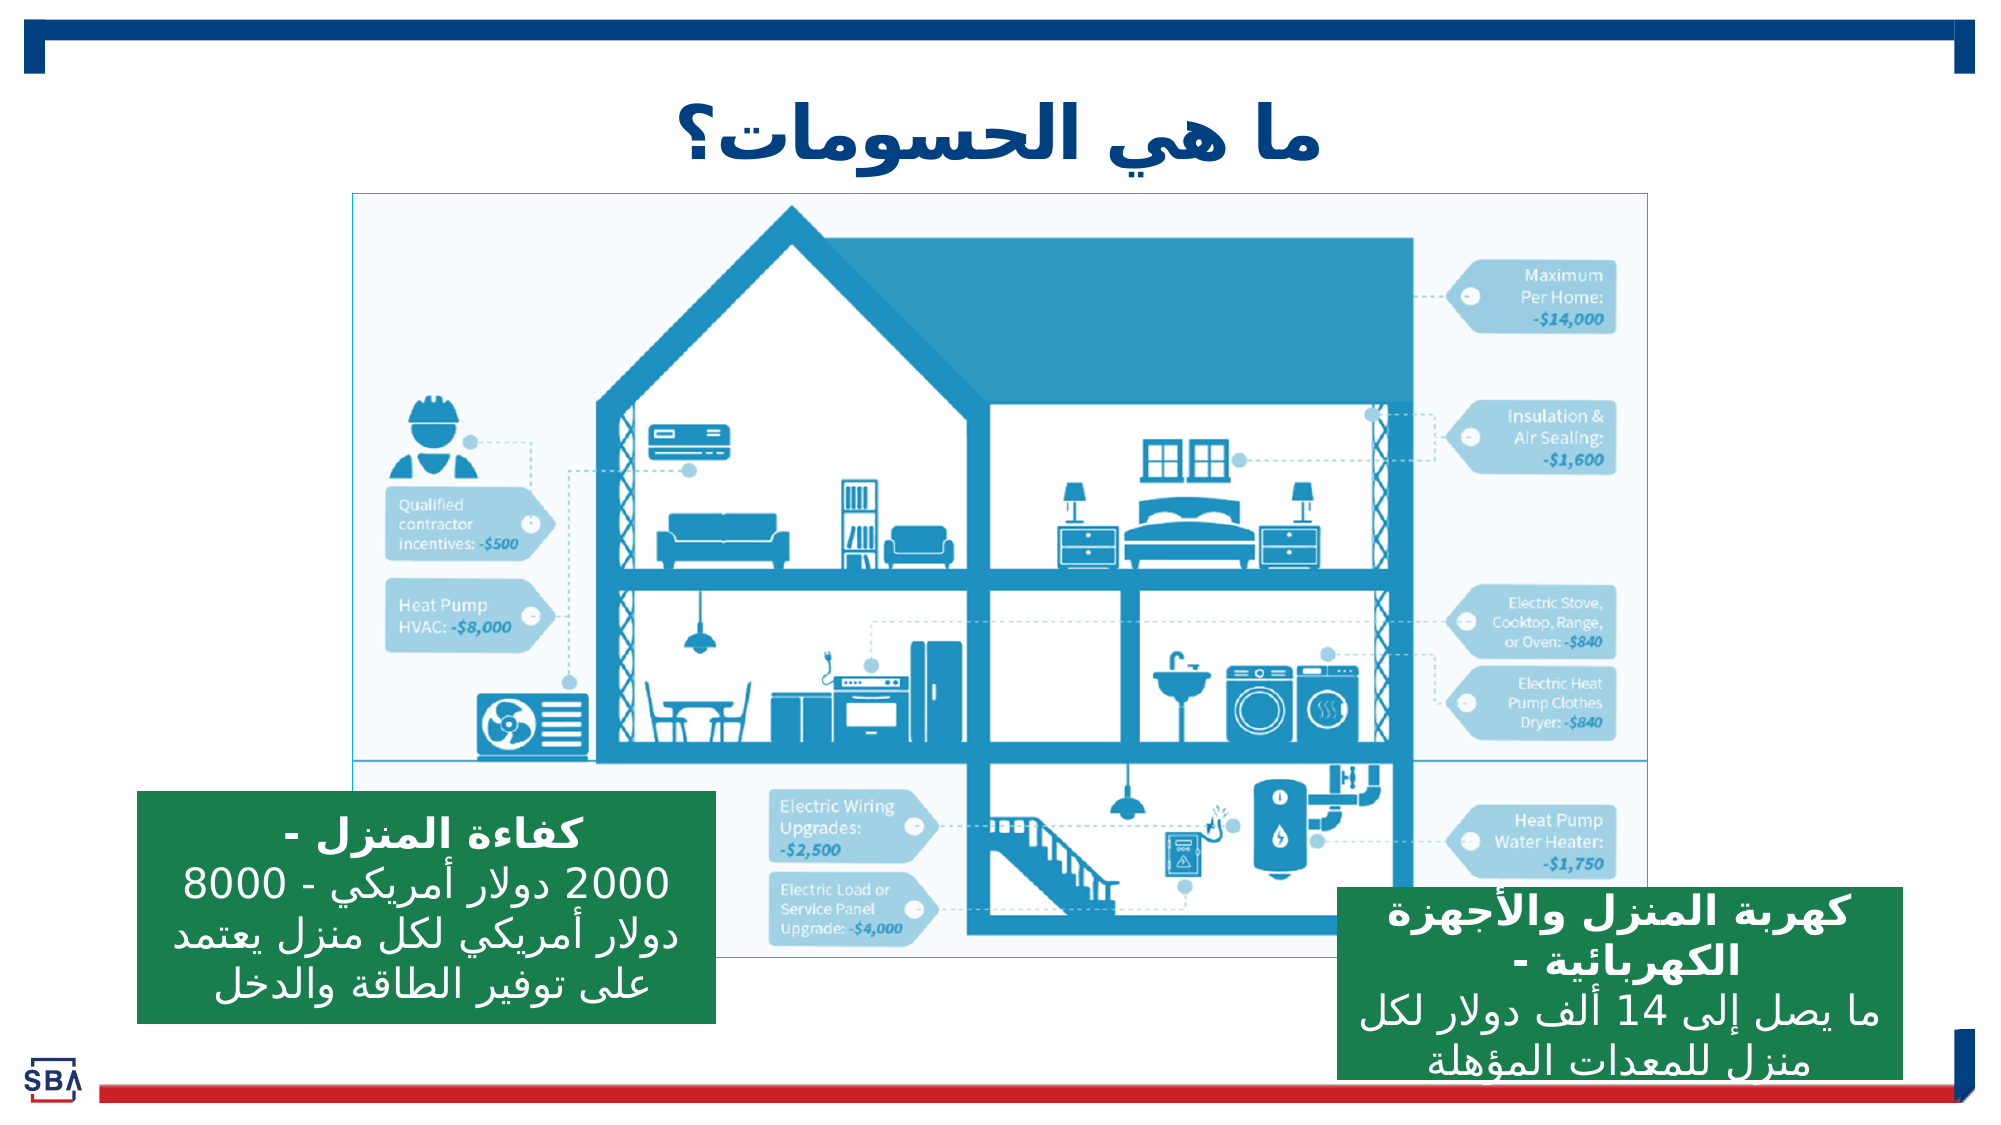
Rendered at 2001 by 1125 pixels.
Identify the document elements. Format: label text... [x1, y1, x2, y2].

picture [352, 195, 1648, 958]
title ما هي الحسومات؟ [137, 87, 1863, 186]
text_box كفاءة المنزل - 2000 دولار أمريكي - 8000 دولار أمريكي لكل منزل يعتمد على توفير الطاقة والدخل [137, 791, 716, 1024]
text_box كهربة المنزل والأجهزة الكهربائية - ما يصل إلى 14 ألف دولار لكل منزل للمعدات المؤهلة [1337, 887, 1903, 1080]
